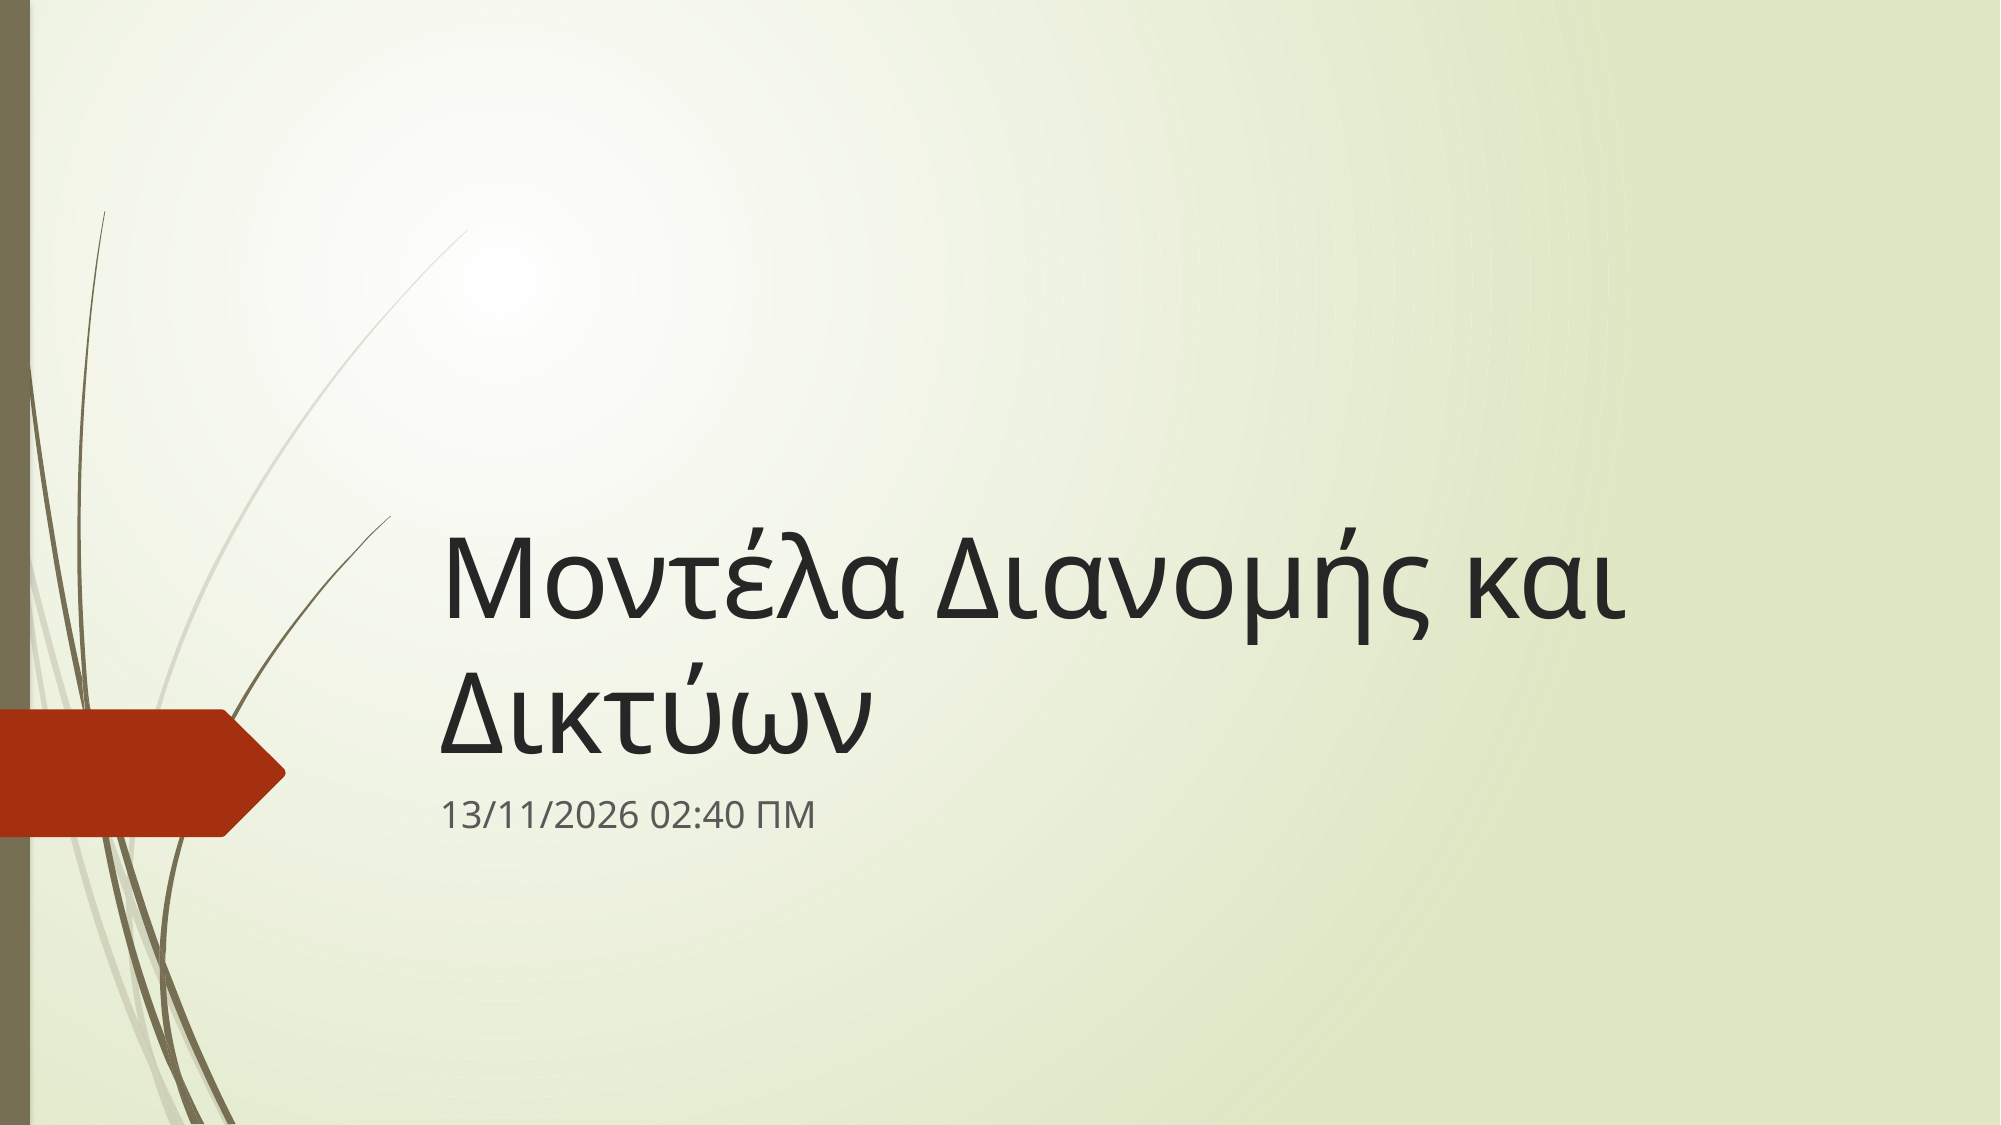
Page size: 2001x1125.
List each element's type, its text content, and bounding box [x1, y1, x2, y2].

title Μοντέλα Διανομής και Δικτύων [424, 412, 1888, 783]
subtitle 25/10/2017 2:34 μμ [424, 783, 1888, 969]
